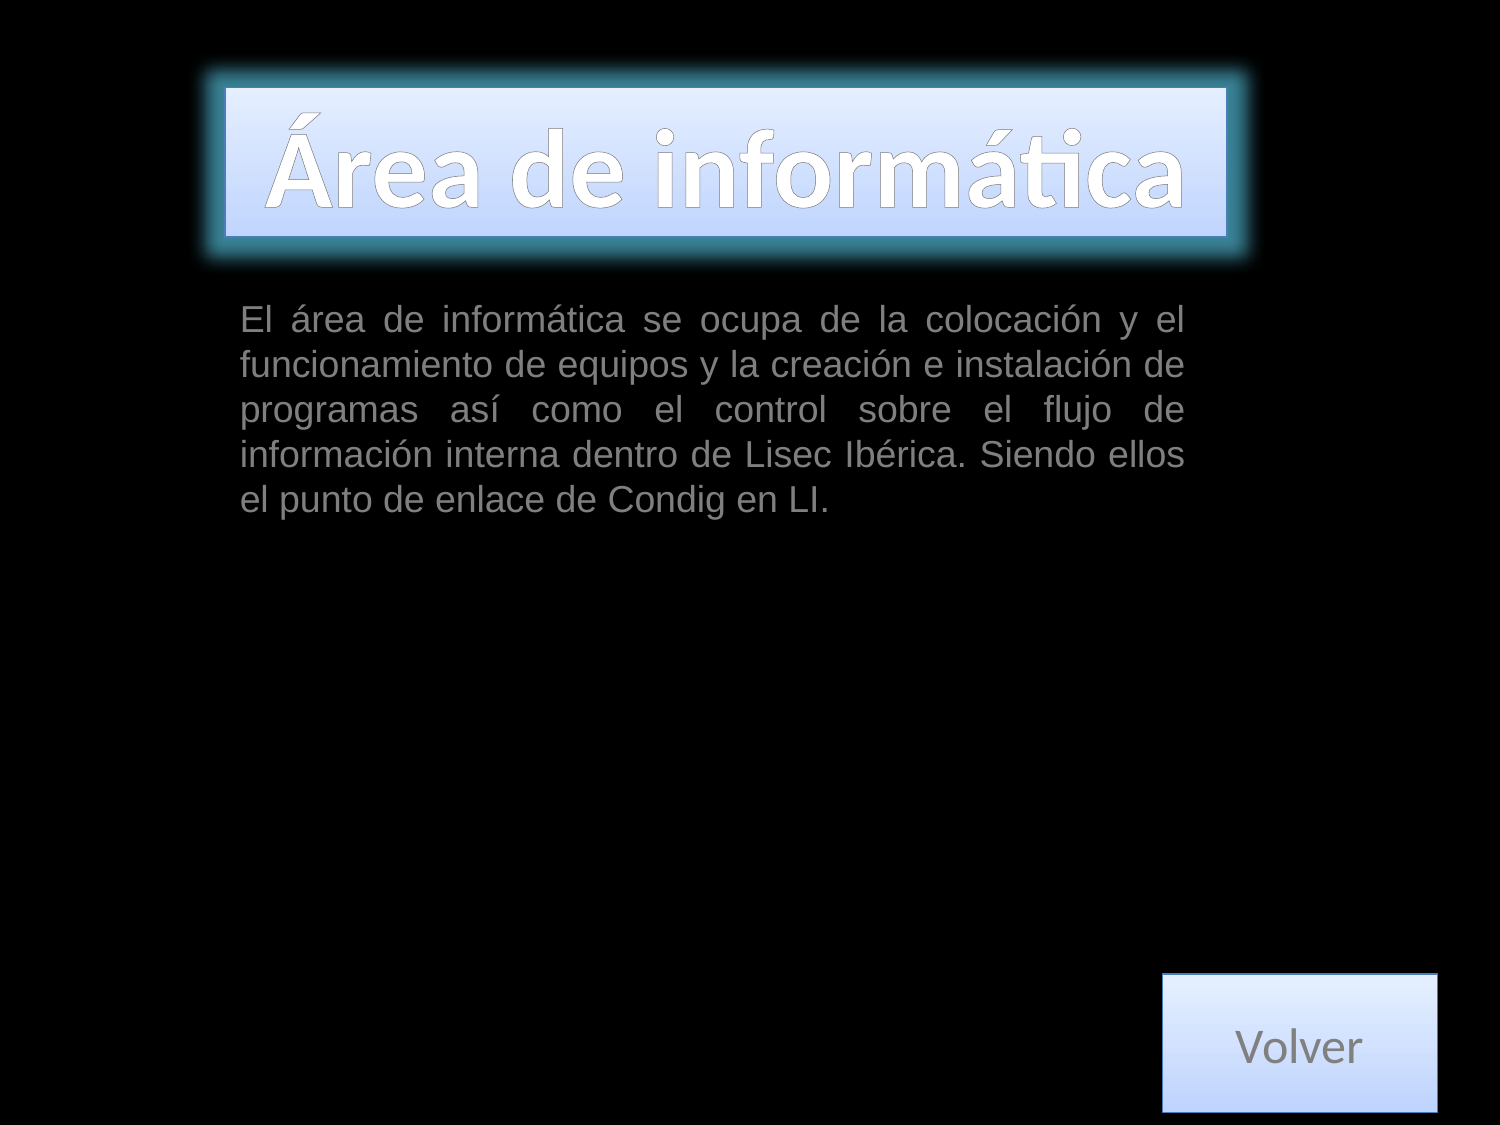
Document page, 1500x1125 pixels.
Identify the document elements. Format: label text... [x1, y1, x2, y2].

text_box Volver [1162, 973, 1438, 1113]
text_box Área de informática [224, 87, 1228, 238]
text_box El área de informática se ocupa de la colocación y el funcionamiento de equipos y la creación e instalación de programas así como el control sobre el flujo de información interna dentro de Lisec Ibérica. Siendo ellos el punto de enlace de Condig en LI. [224, 287, 1200, 528]
